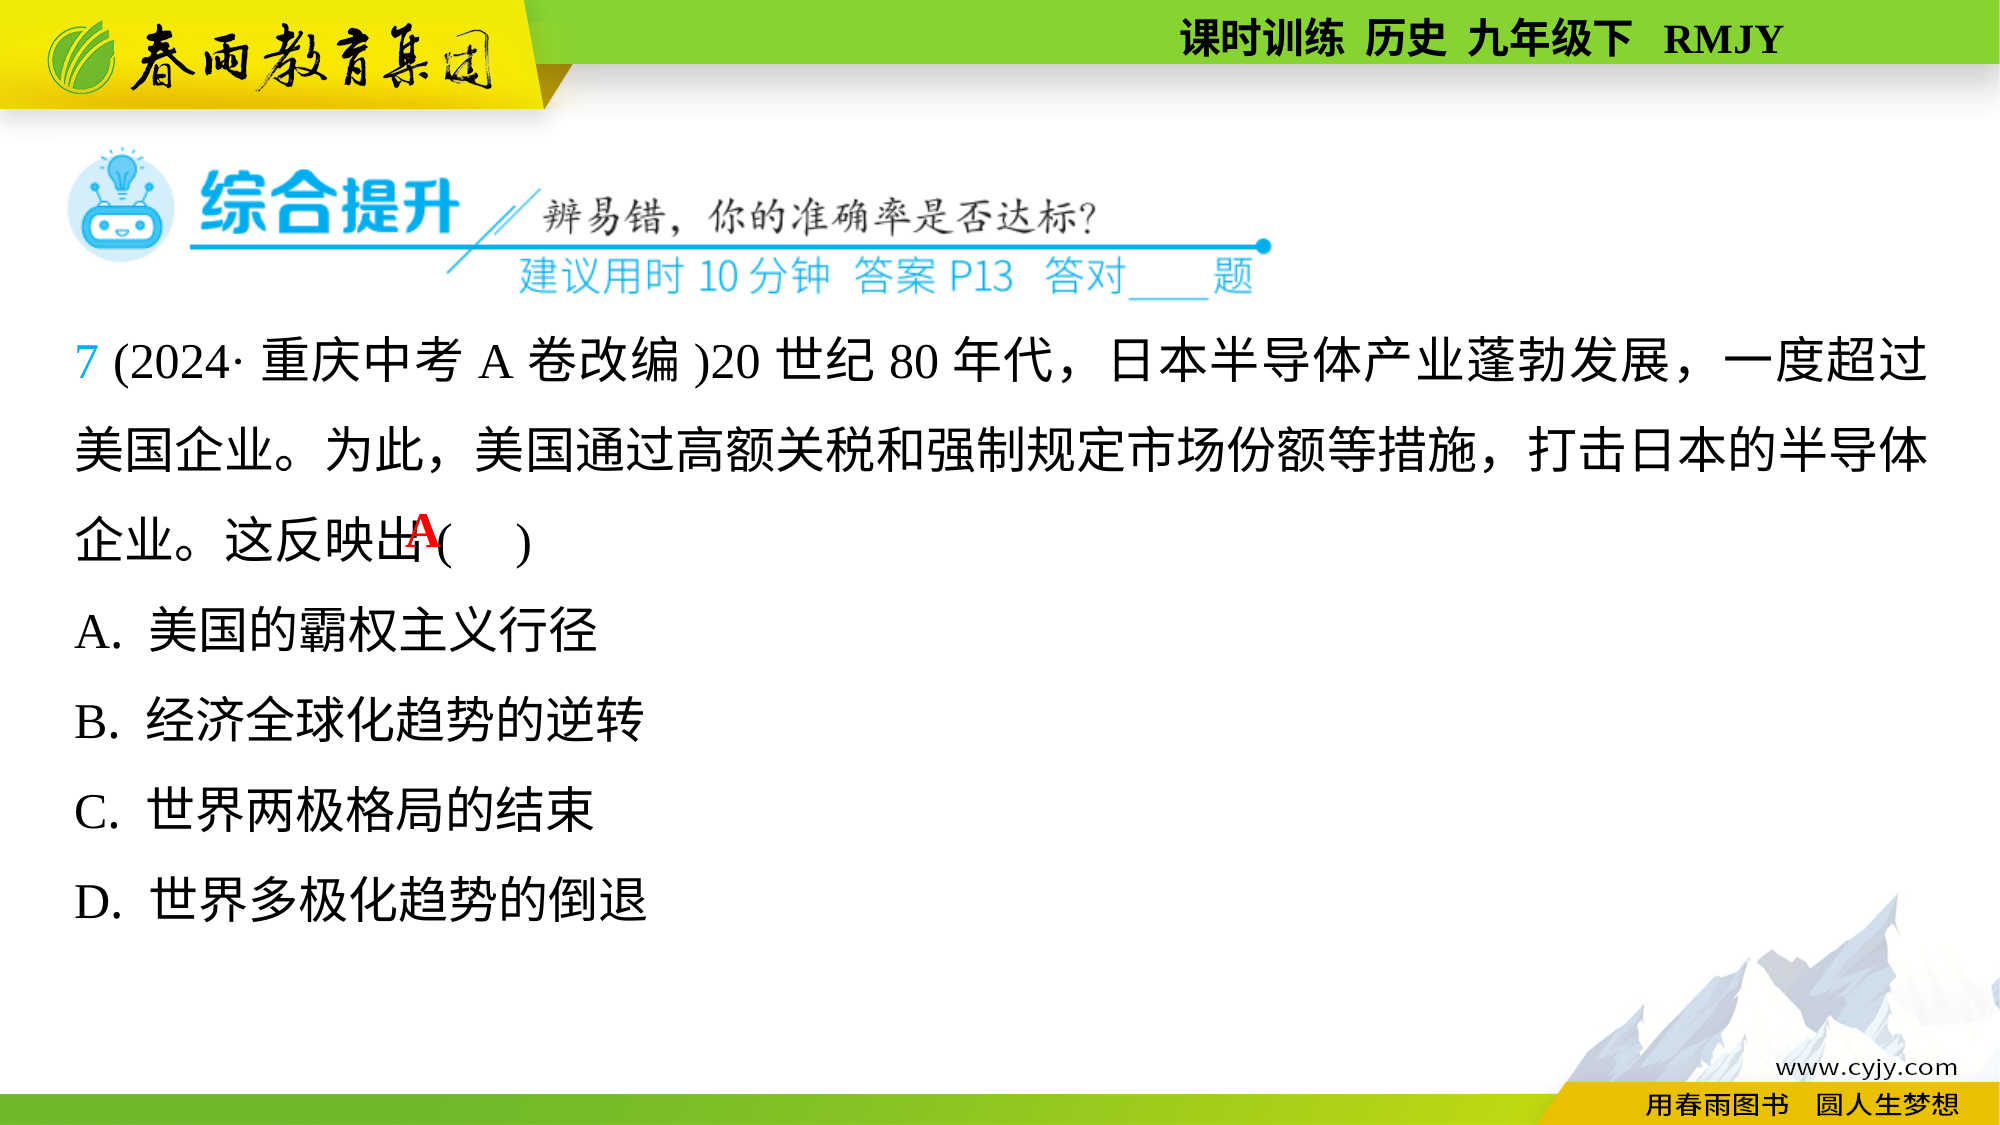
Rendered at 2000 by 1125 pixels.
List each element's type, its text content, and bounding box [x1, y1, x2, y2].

picture [0, 0, 2000, 1125]
text_box A [390, 490, 457, 565]
list 7 (2024·重庆中考A卷改编)20世纪80年代，日本半导体产业蓬勃发展，一度超过美国企业。为此，美国通过高额关税和强制规定市场份额等措施，打击日本的半导体企业。这反映出( ) A. 美国的霸权主义行径 B. 经济全球化趋势的逆转 C. 世界两极格局的结束 D. 世界多极化趋势的倒退 [59, 291, 1944, 931]
